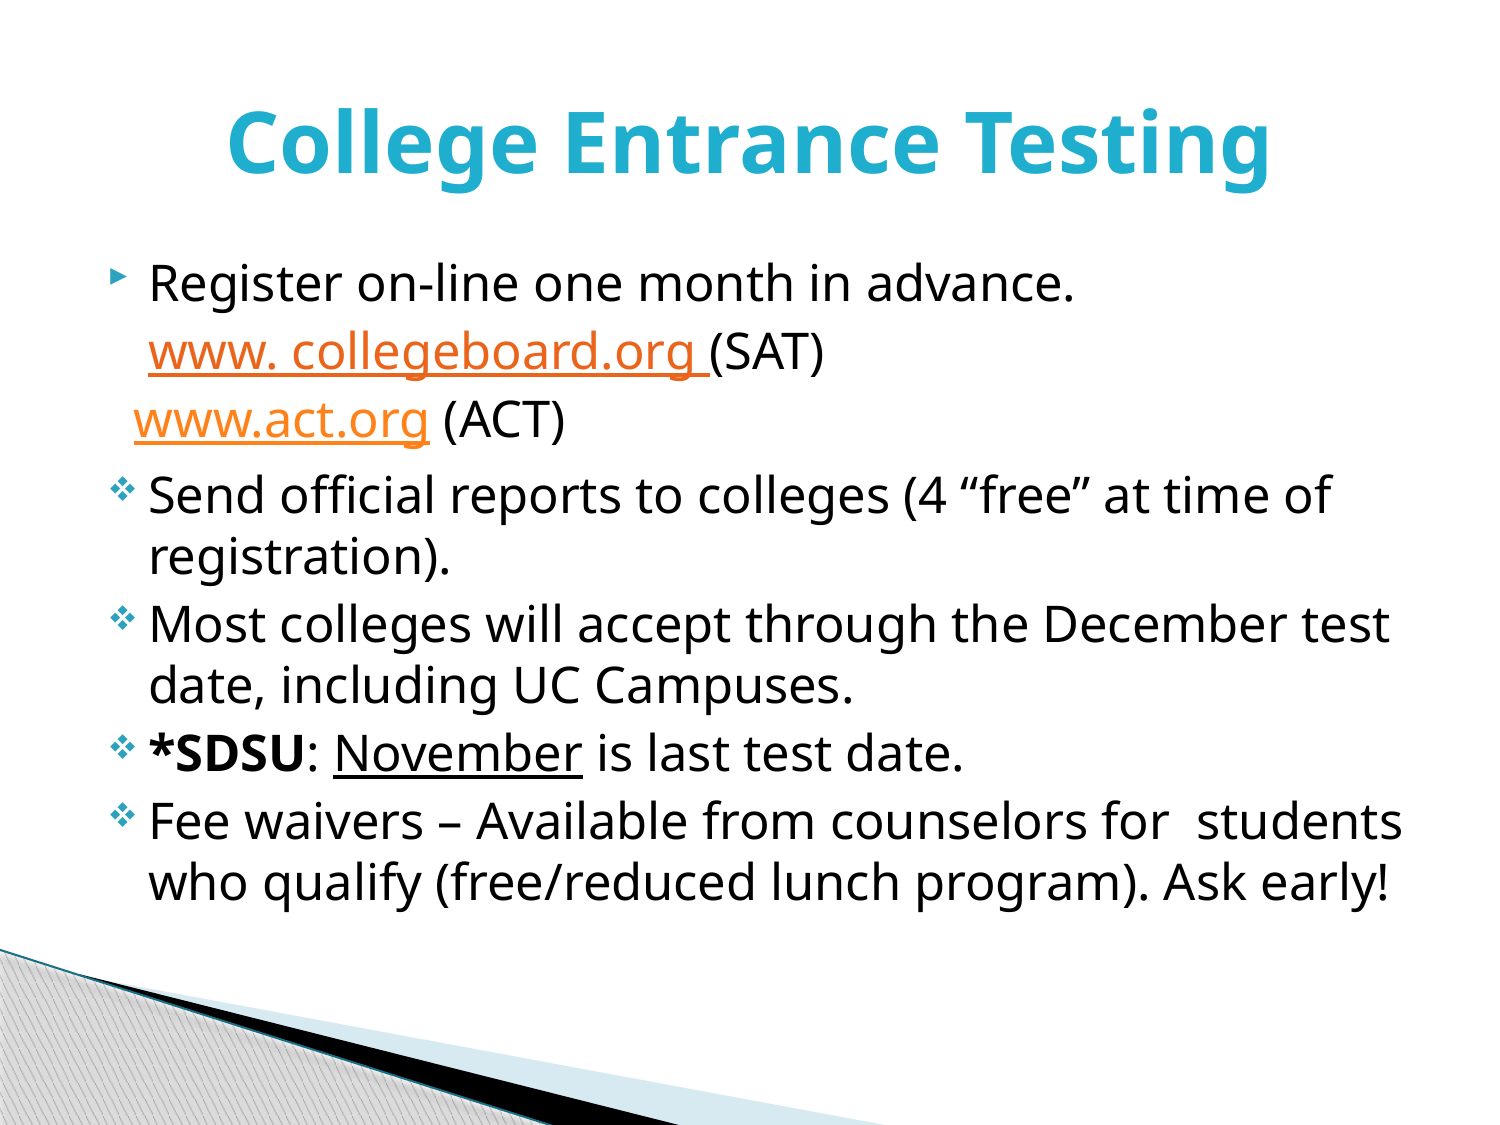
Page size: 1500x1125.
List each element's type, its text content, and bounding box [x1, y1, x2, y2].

title College Entrance Testing [75, 45, 1425, 233]
list Register on-line one month in advance. www. collegeboard.org (SAT) www.act.org (ACT) Send official reports to colleges (4 “free” at time of registration). Most colleges will accept through the December test date, including UC Campuses. *SDSU: November is last test date. Fee waivers – Available from counselors for students who qualify (free/reduced lunch program). Ask early! [75, 243, 1425, 986]
